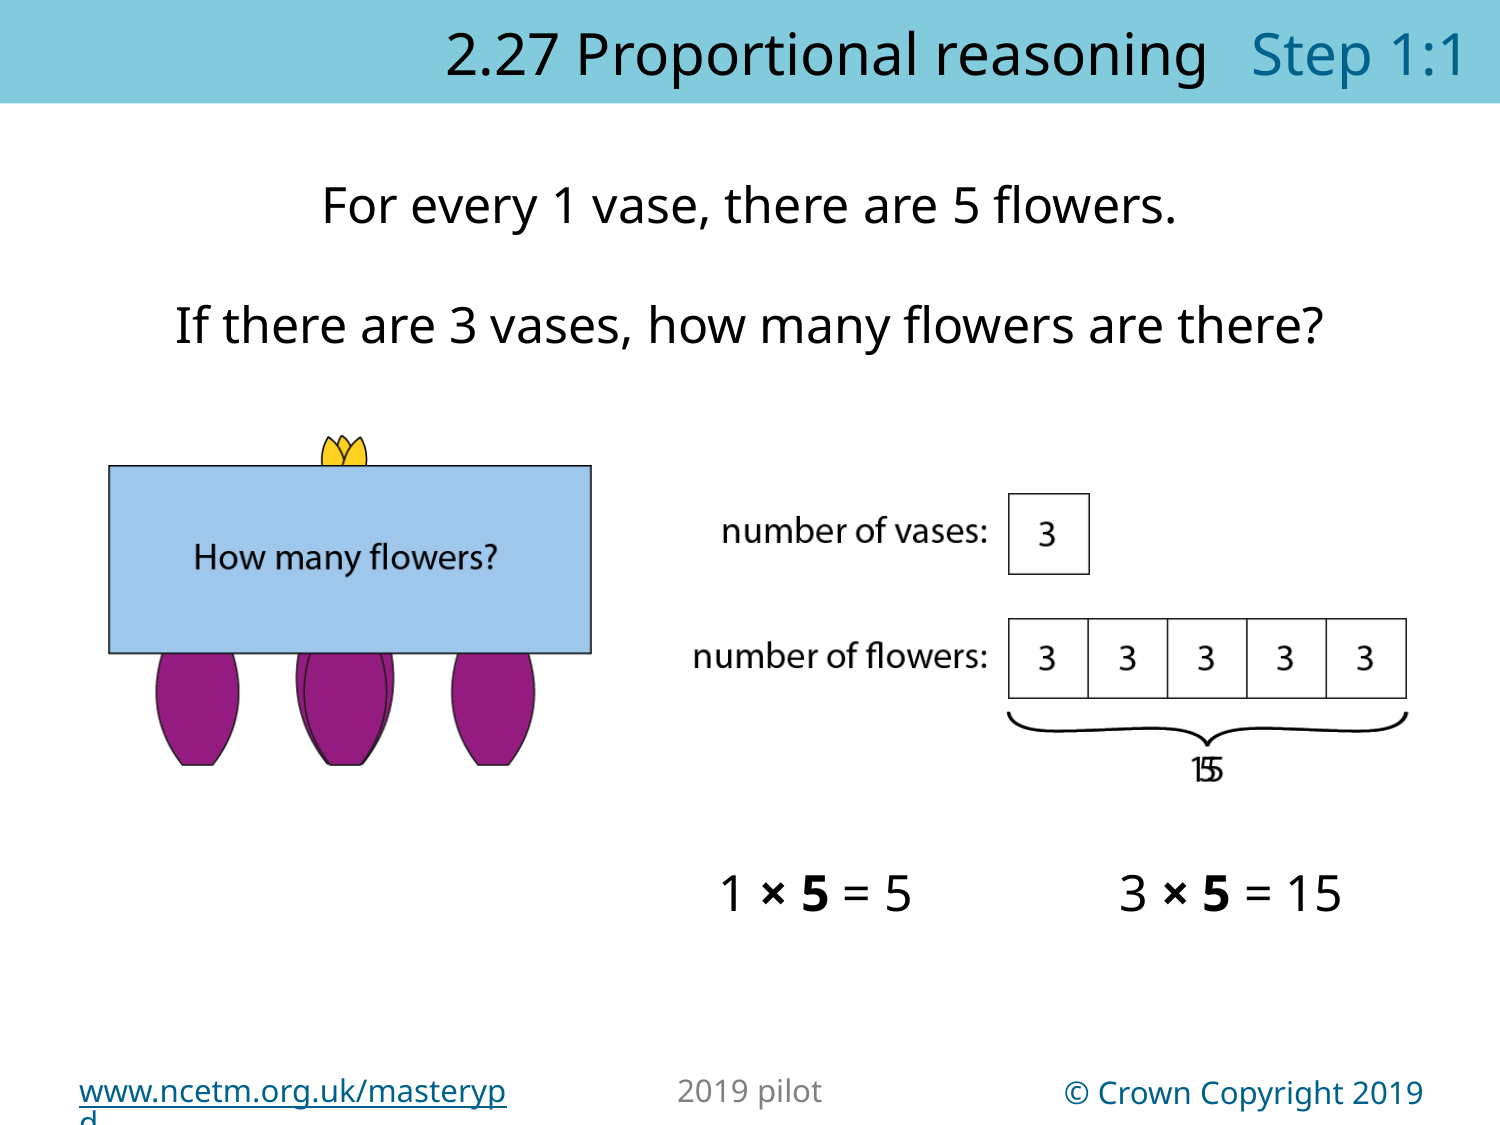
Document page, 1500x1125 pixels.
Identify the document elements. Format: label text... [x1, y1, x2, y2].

picture [997, 708, 1424, 791]
text_box 1 × 5 = 5 [703, 853, 929, 929]
picture [1008, 493, 1090, 575]
text_box 3 × 5 = 15 [1104, 853, 1358, 929]
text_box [1021, 501, 1385, 687]
picture [1008, 617, 1407, 700]
picture [689, 630, 990, 700]
list 2.27 Proportional reasoning Step 1:1 [0, 0, 1500, 104]
text_box If there are 3 vases, how many flowers are there? [160, 286, 1340, 361]
picture [689, 492, 990, 569]
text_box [1389, 509, 1396, 685]
text_box For every 1 vase, there are 5 flowers. [306, 165, 1194, 241]
picture [96, 435, 602, 799]
